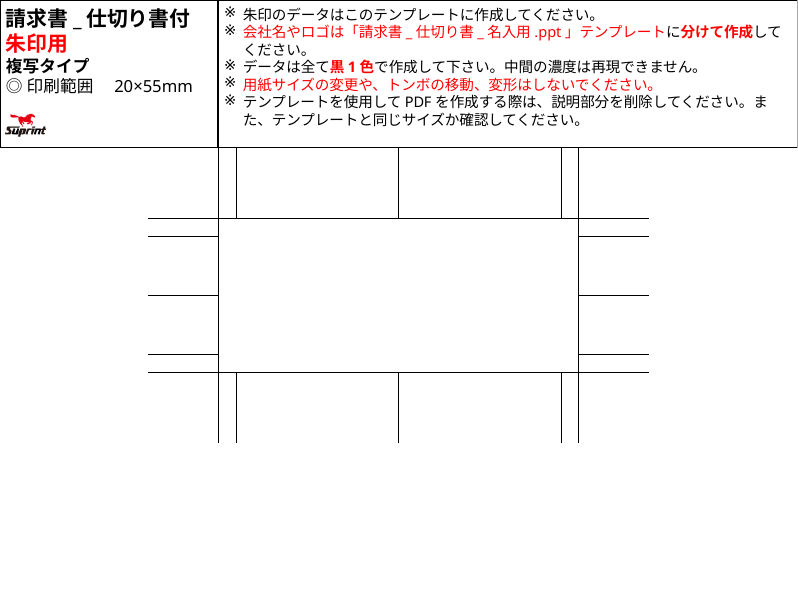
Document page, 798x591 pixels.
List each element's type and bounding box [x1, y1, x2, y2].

picture [2, 110, 48, 139]
